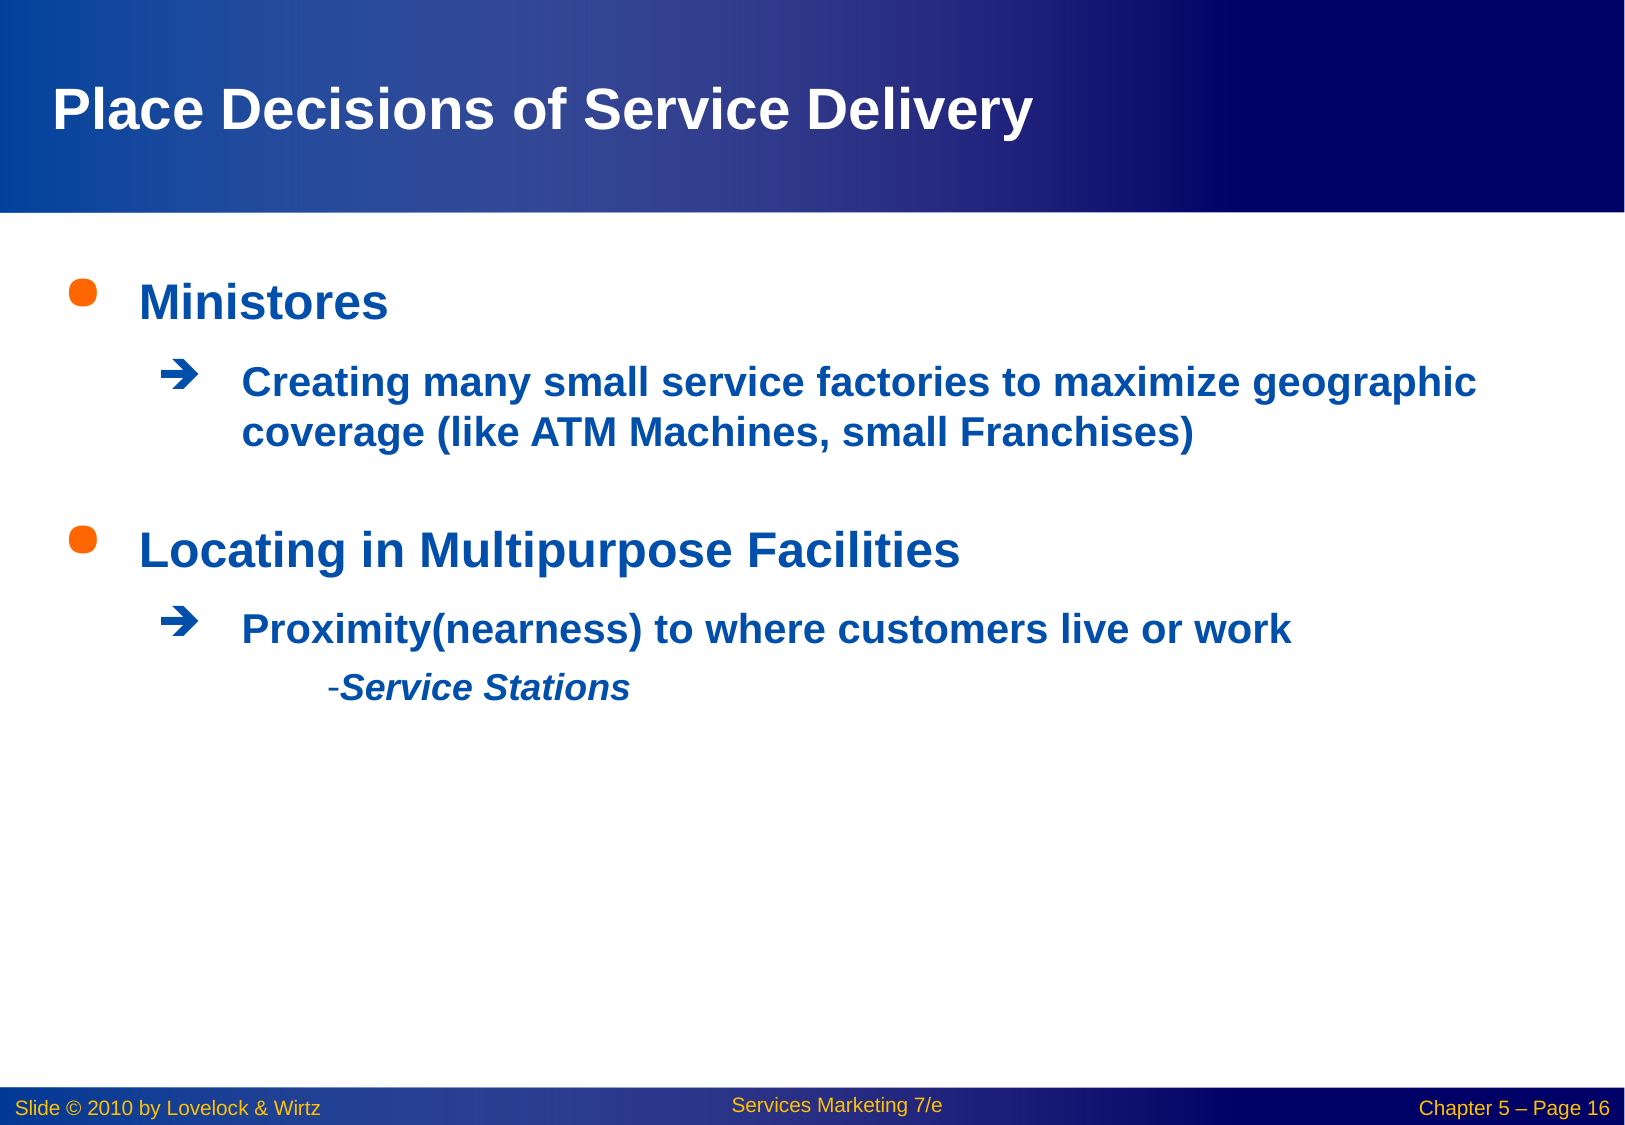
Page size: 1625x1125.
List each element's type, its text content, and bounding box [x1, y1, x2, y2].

title Place Decisions of Service Delivery [36, 37, 1088, 176]
list Ministores Creating many small service factories to maximize geographic coverage (like ATM Machines, small Franchises) Locating in Multipurpose Facilities Proximity(nearness) to where customers live or work Service Stations [49, 261, 1588, 1051]
